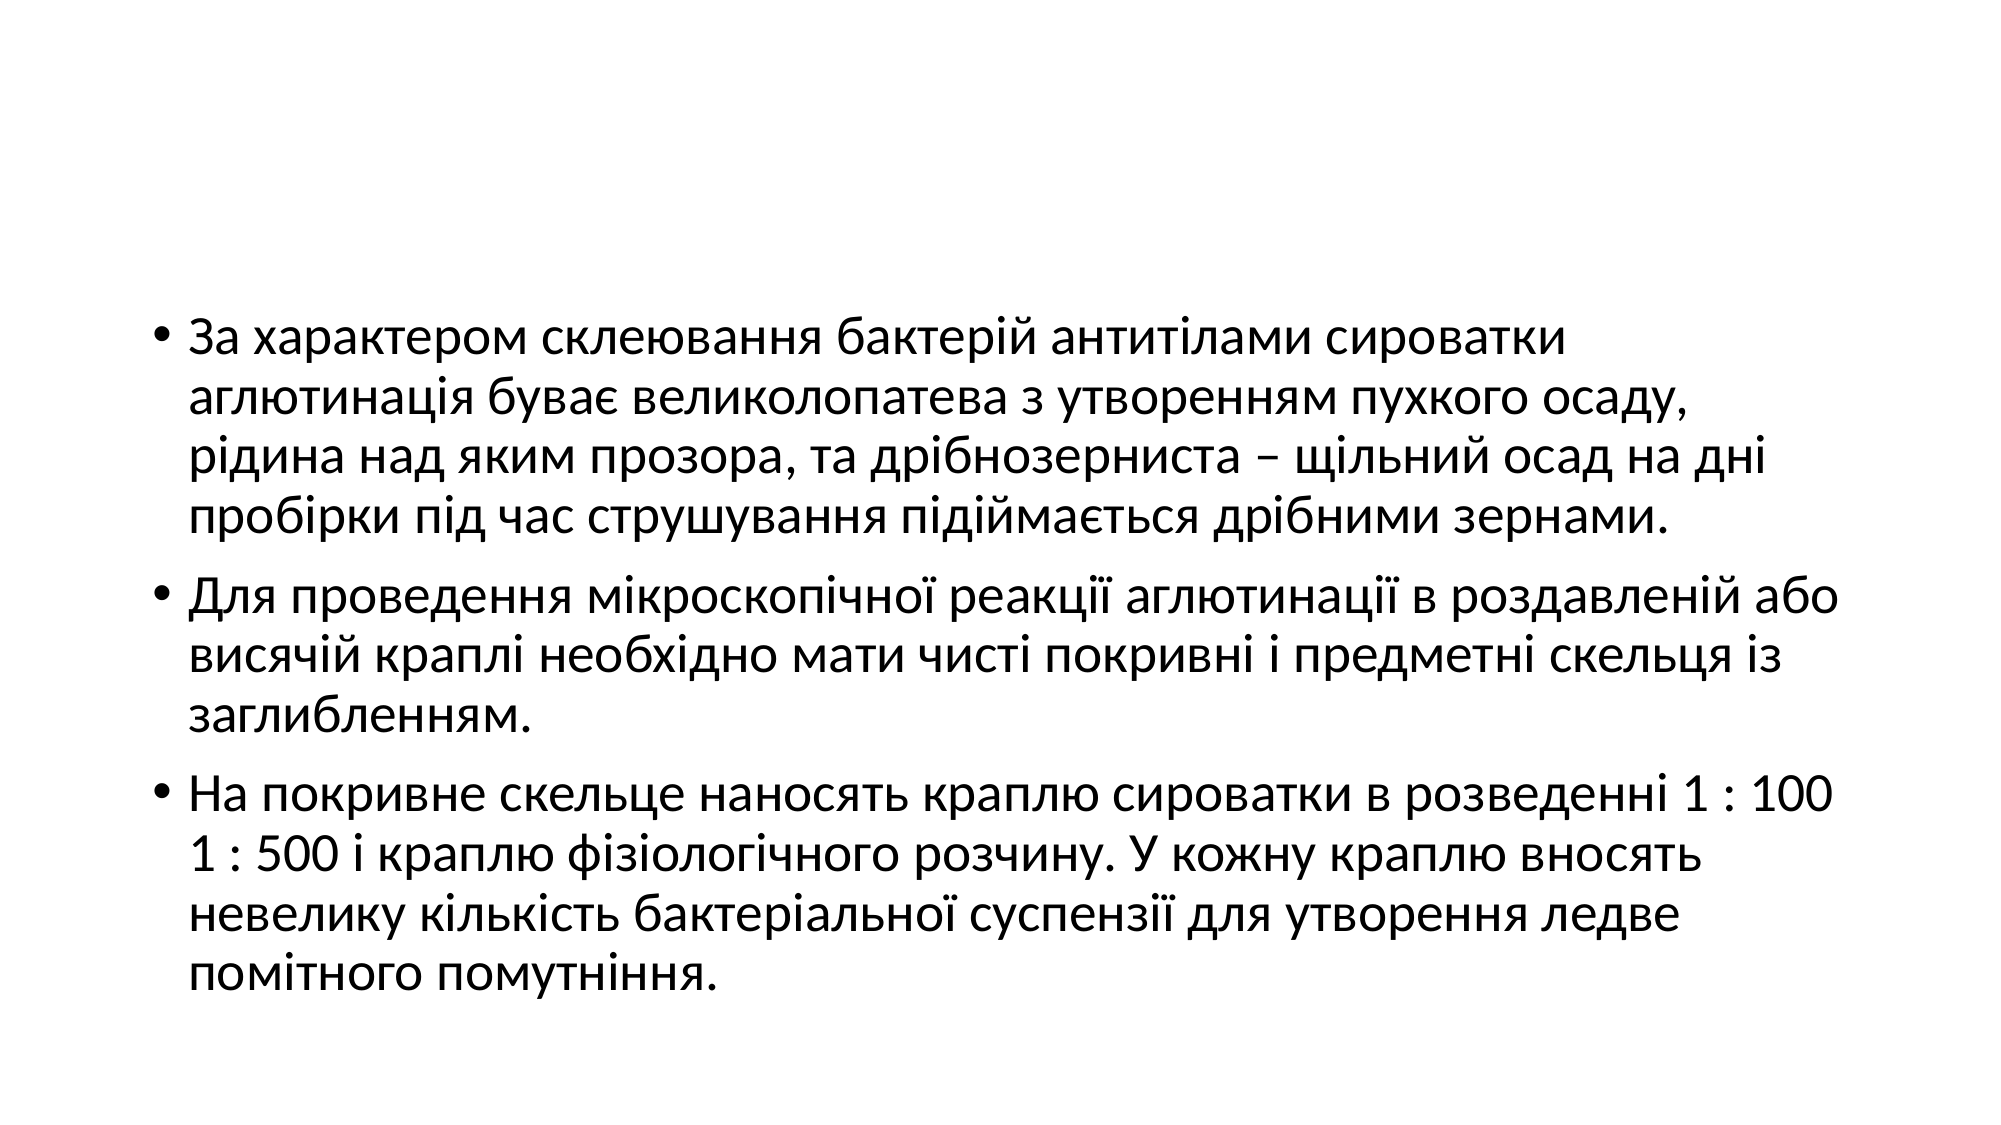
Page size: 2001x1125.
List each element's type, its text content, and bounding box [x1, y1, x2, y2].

list За характером склеювання бактерій антитілами сироватки аглютинація буває великолопатева з утворенням пухкого осаду, рідина над яким прозора, та дрібнозерниста – щільний осад на дні пробірки під час струшування підіймається дрібними зернами. Для проведення мікроскопічної реакції аглютинації в роздавленій або висячій краплі необхідно мати чисті покривні і предметні скельця із заглибленням. На покривне скельце наносять краплю сироватки в розведенні 1 : 100 1 : 500 і краплю фізіологічного розчину. У кожну краплю вносять невелику кількість бактеріальної суспензії для утворення ледве помітного помутніння. [137, 299, 1863, 1014]
